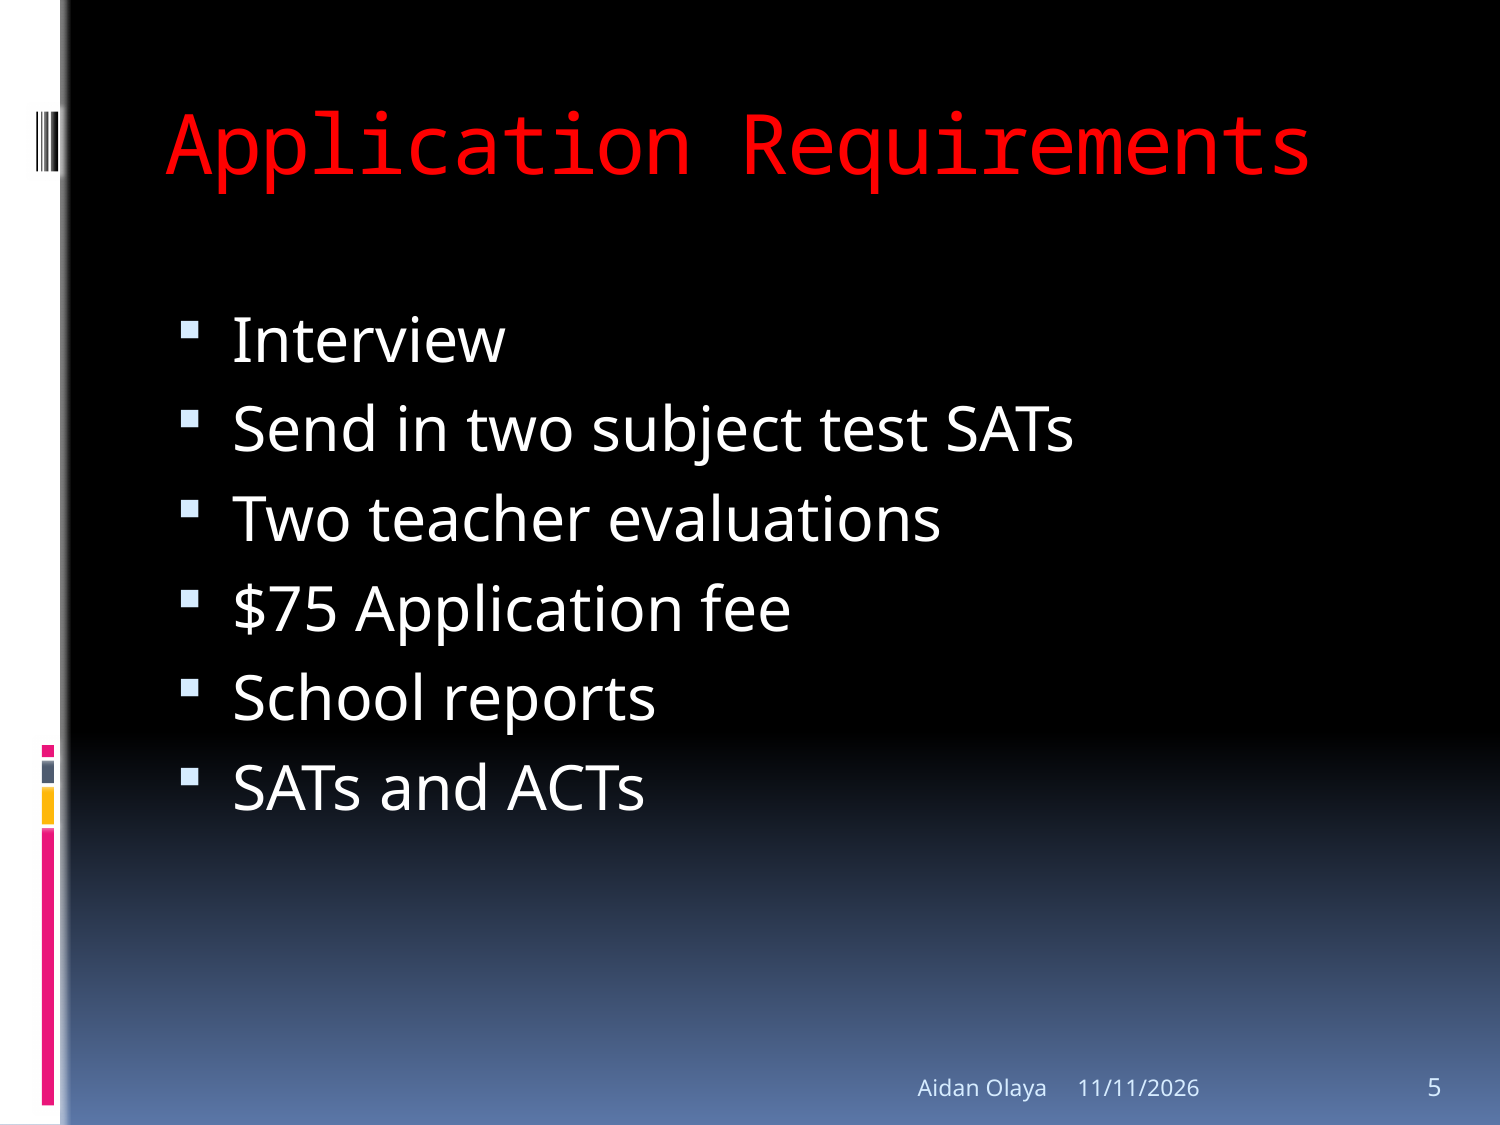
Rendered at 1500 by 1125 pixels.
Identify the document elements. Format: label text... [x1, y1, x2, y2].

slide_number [1063, 1052, 1412, 1113]
slide_number 5 [1412, 1052, 1488, 1113]
title Application Requirements [150, 83, 1425, 234]
footer Aidan Olaya [150, 1052, 1063, 1113]
list Interview Send in two subject test SATs Two teacher evaluations $75 Application fee School reports SATs and ACTs [150, 292, 1425, 1043]
